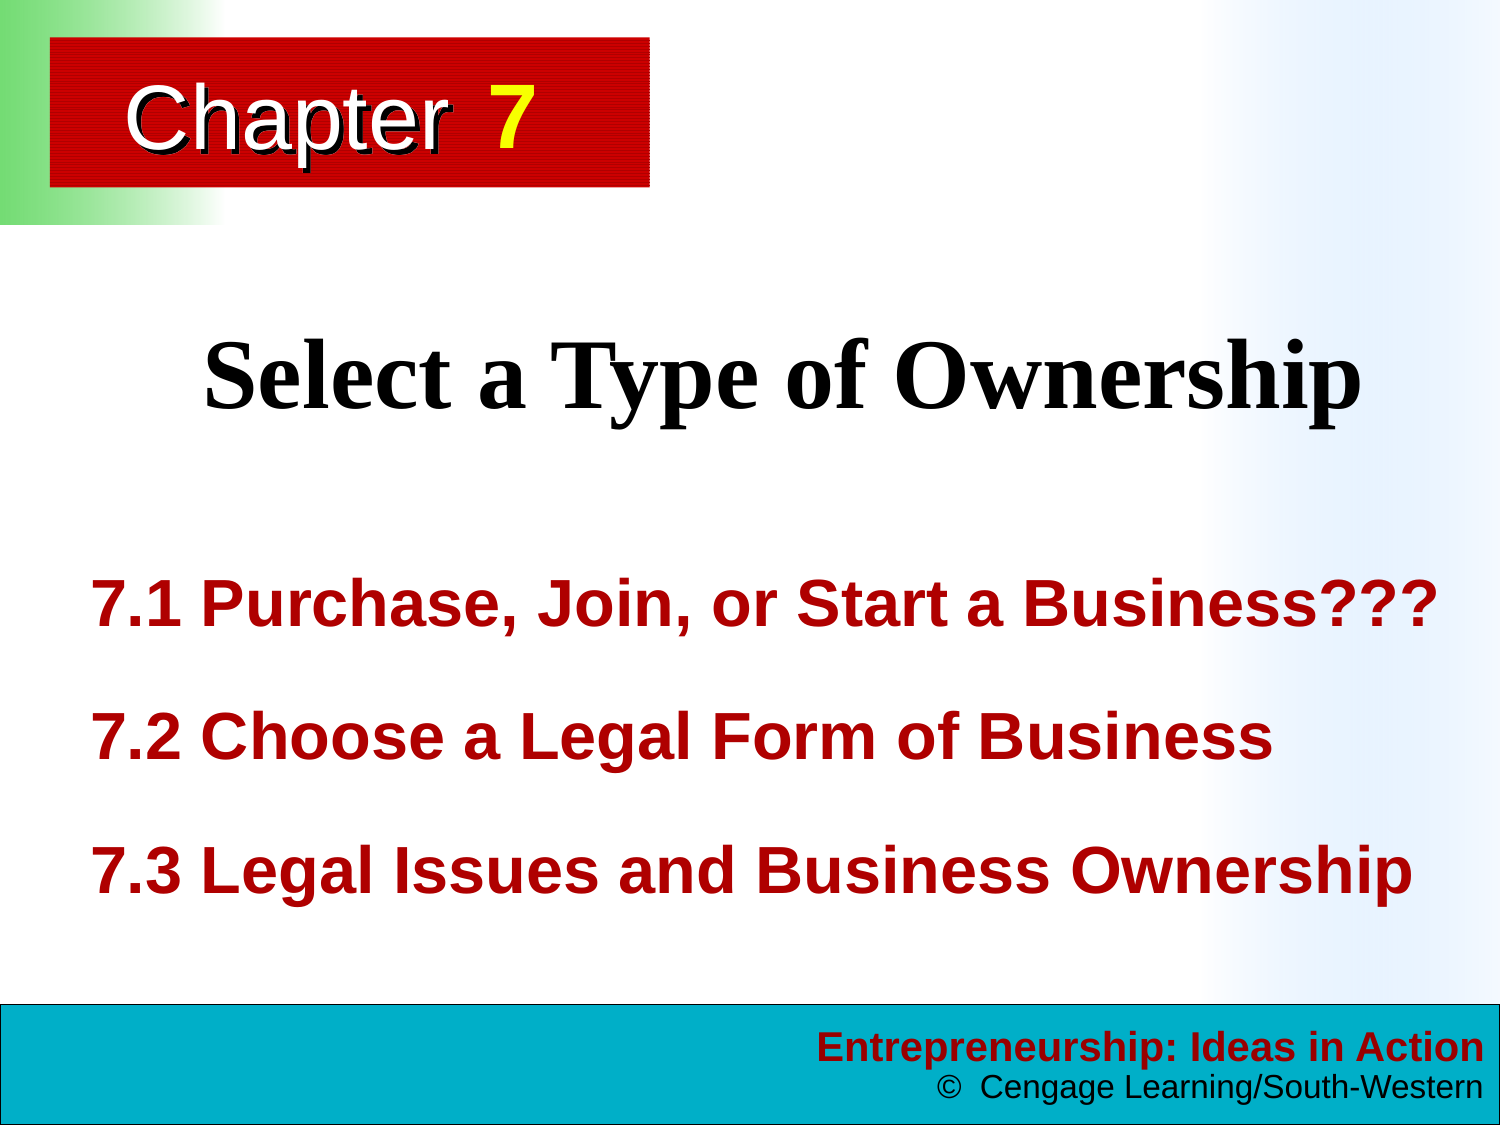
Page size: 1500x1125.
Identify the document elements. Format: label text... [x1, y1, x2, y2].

title Select a Type of Ownership [187, 249, 1438, 488]
text_box 7 [472, 49, 563, 175]
subtitle 7.1 Purchase, Join, or Start a Business??? 7.2 Choose a Legal Form of Business 7.3 Legal Issues and Business Ownership [74, 512, 1463, 976]
